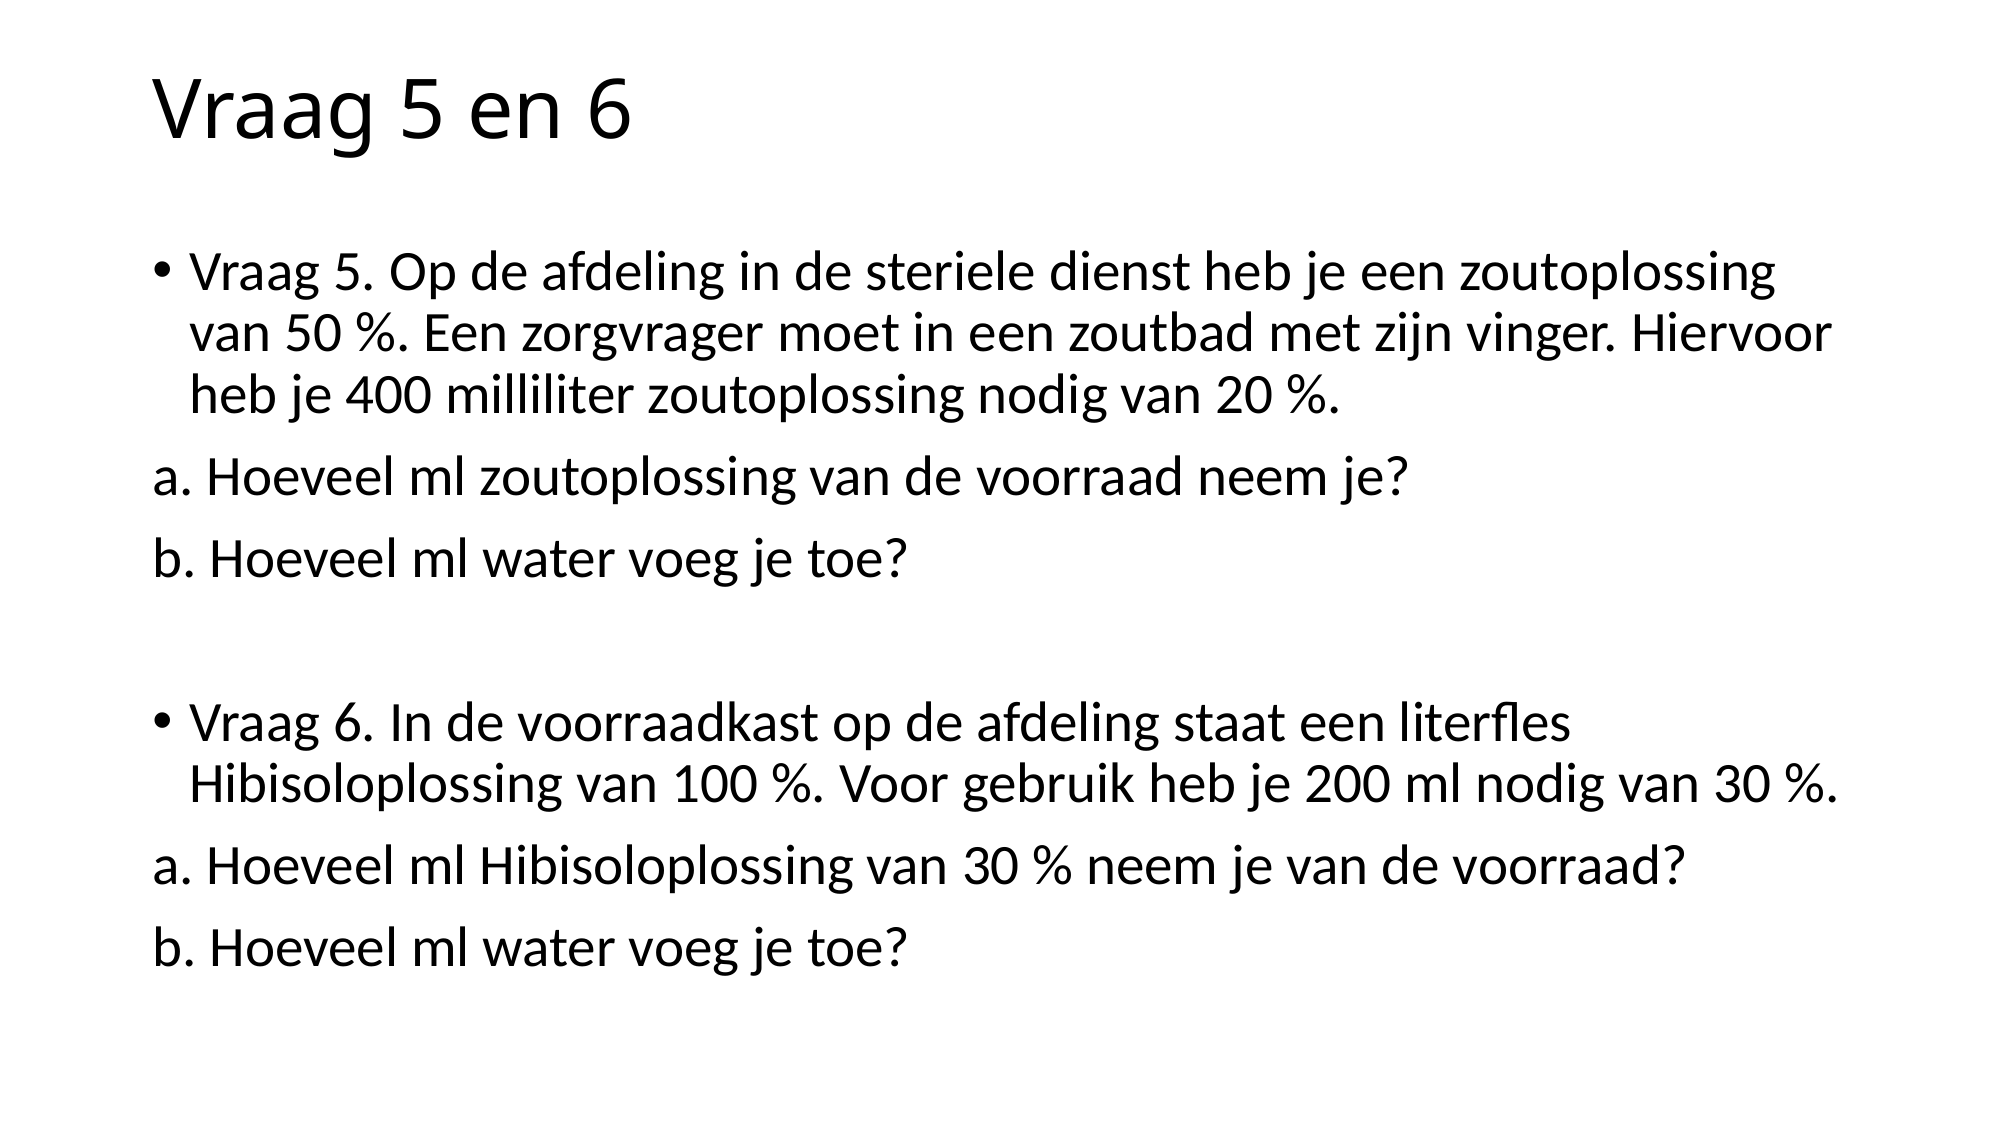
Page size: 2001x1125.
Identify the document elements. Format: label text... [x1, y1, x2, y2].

title Vraag 5 en 6 [137, 59, 1863, 165]
list Vraag 5. Op de afdeling in de steriele dienst heb je een zoutoplossing van 50 %. Een zorgvrager moet in een zoutbad met zijn vinger. Hiervoor heb je 400 milliliter zoutoplossing nodig van 20 %. a. Hoeveel ml zoutoplossing van de voorraad neem je? b. Hoeveel ml water voeg je toe? Vraag 6. In de voorraadkast op de afdeling staat een literfles Hibisoloplossing van 100 %. Voor gebruik heb je 200 ml nodig van 30 %. a. Hoeveel ml Hibisoloplossing van 30 % neem je van de voorraad? b. Hoeveel ml water voeg je toe? [137, 233, 1863, 1014]
